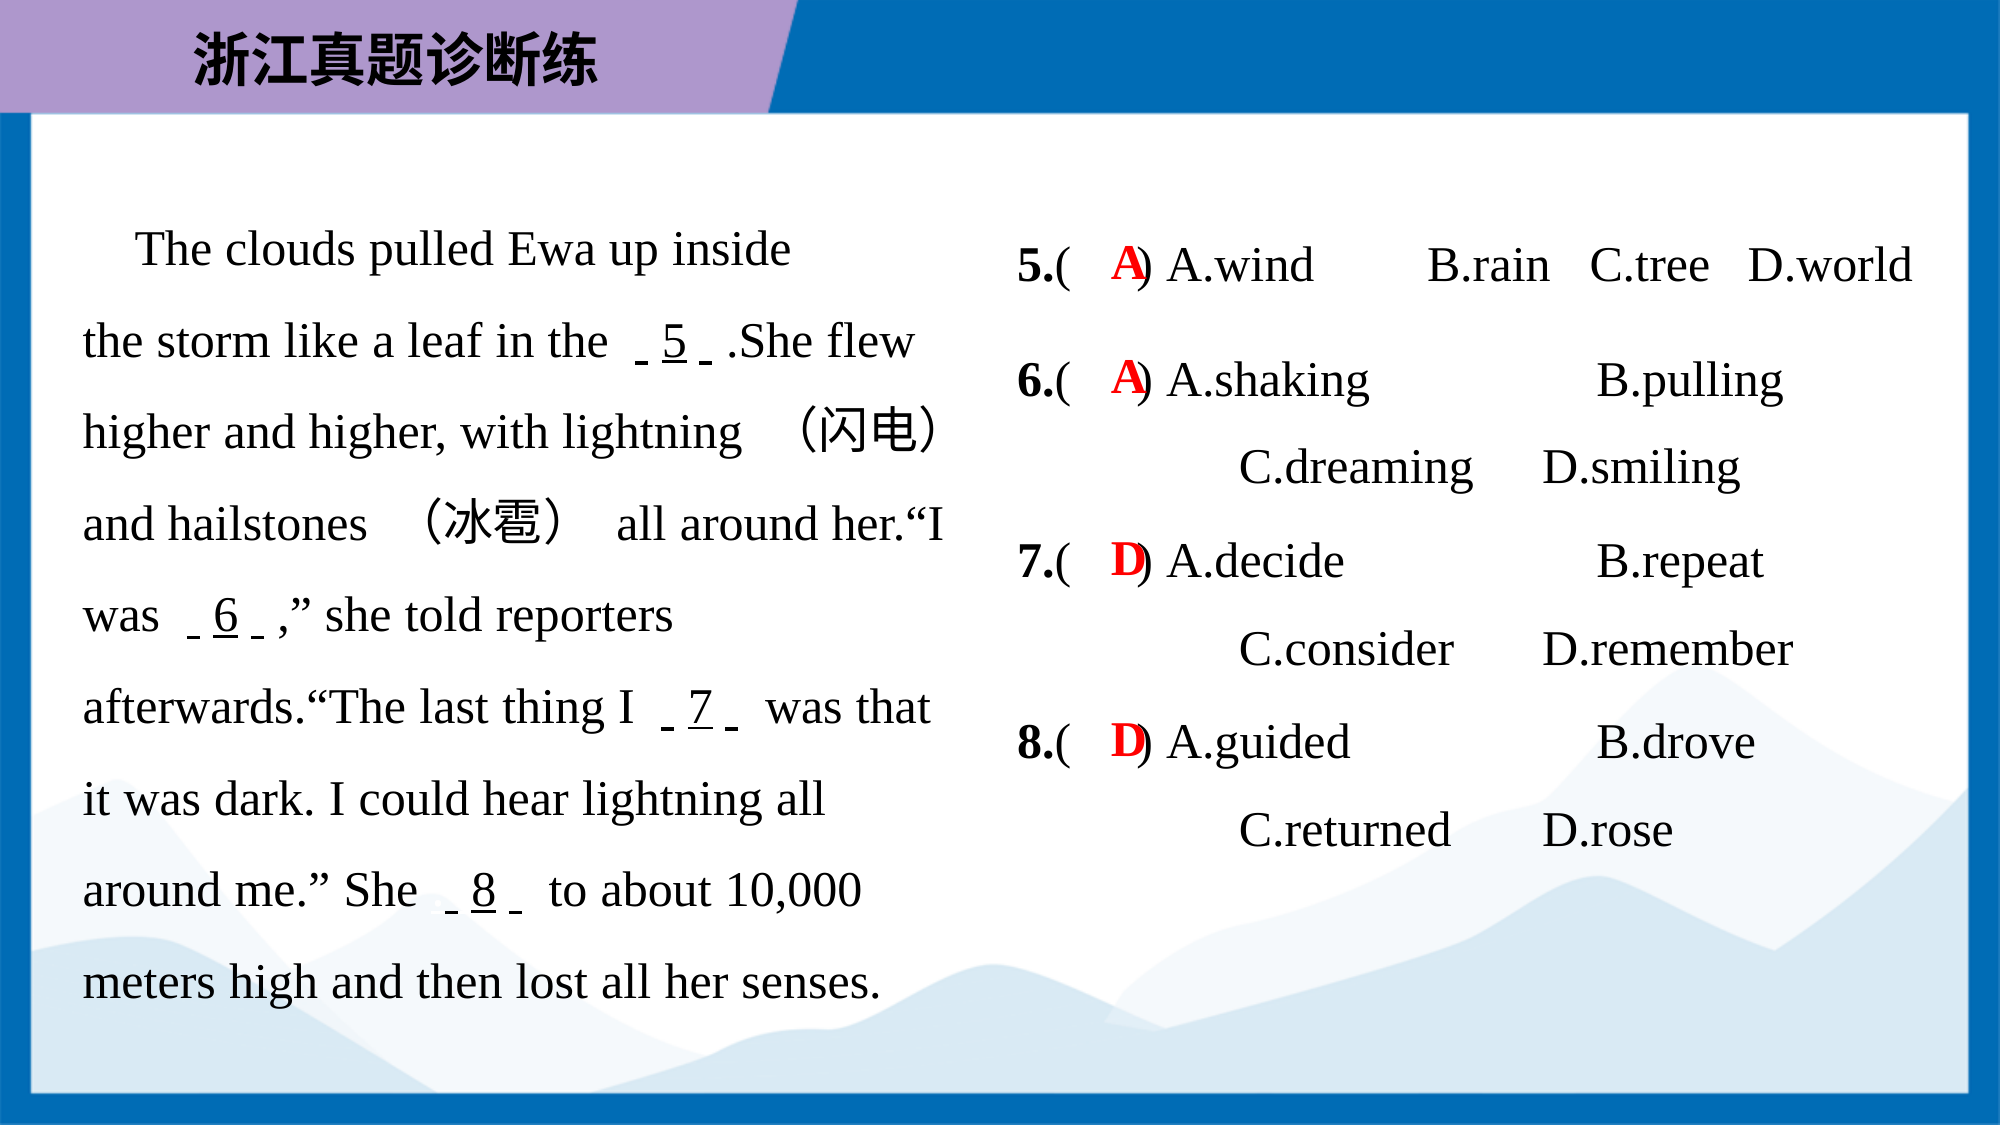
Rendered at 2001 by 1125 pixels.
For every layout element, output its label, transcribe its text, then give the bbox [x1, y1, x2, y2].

text_box A [1092, 316, 1165, 395]
text_box A [1092, 202, 1165, 281]
text_box 6.( ) A.shaking B.pulling C.dreaming D.smiling [1016, 314, 1919, 485]
text_box 5.( ) A.wind B.rain C.tree D.world [1016, 203, 1919, 282]
picture [0, 0, 2000, 1125]
text_box The clouds pulled Ewa up inside the storm like a leaf in the . .5. ..She flew higher and higher, with lightning （闪电） and hailstones （冰雹） all around her.“I was . .6. .,” she told reporters afterwards.“The last thing I . .7. . was that it was dark. I could hear lightning all around me.” She . .8. . to about 10,000 meters high and then lost all her senses. [82, 183, 984, 1030]
text_box 7.( ) A.decide B.repeat C.consider D.remember [1016, 495, 1919, 666]
text_box 8.( ) A.guided B.drove C.returned D.rose [1016, 676, 1919, 847]
text_box D [1092, 678, 1165, 757]
text_box D [1092, 497, 1165, 576]
